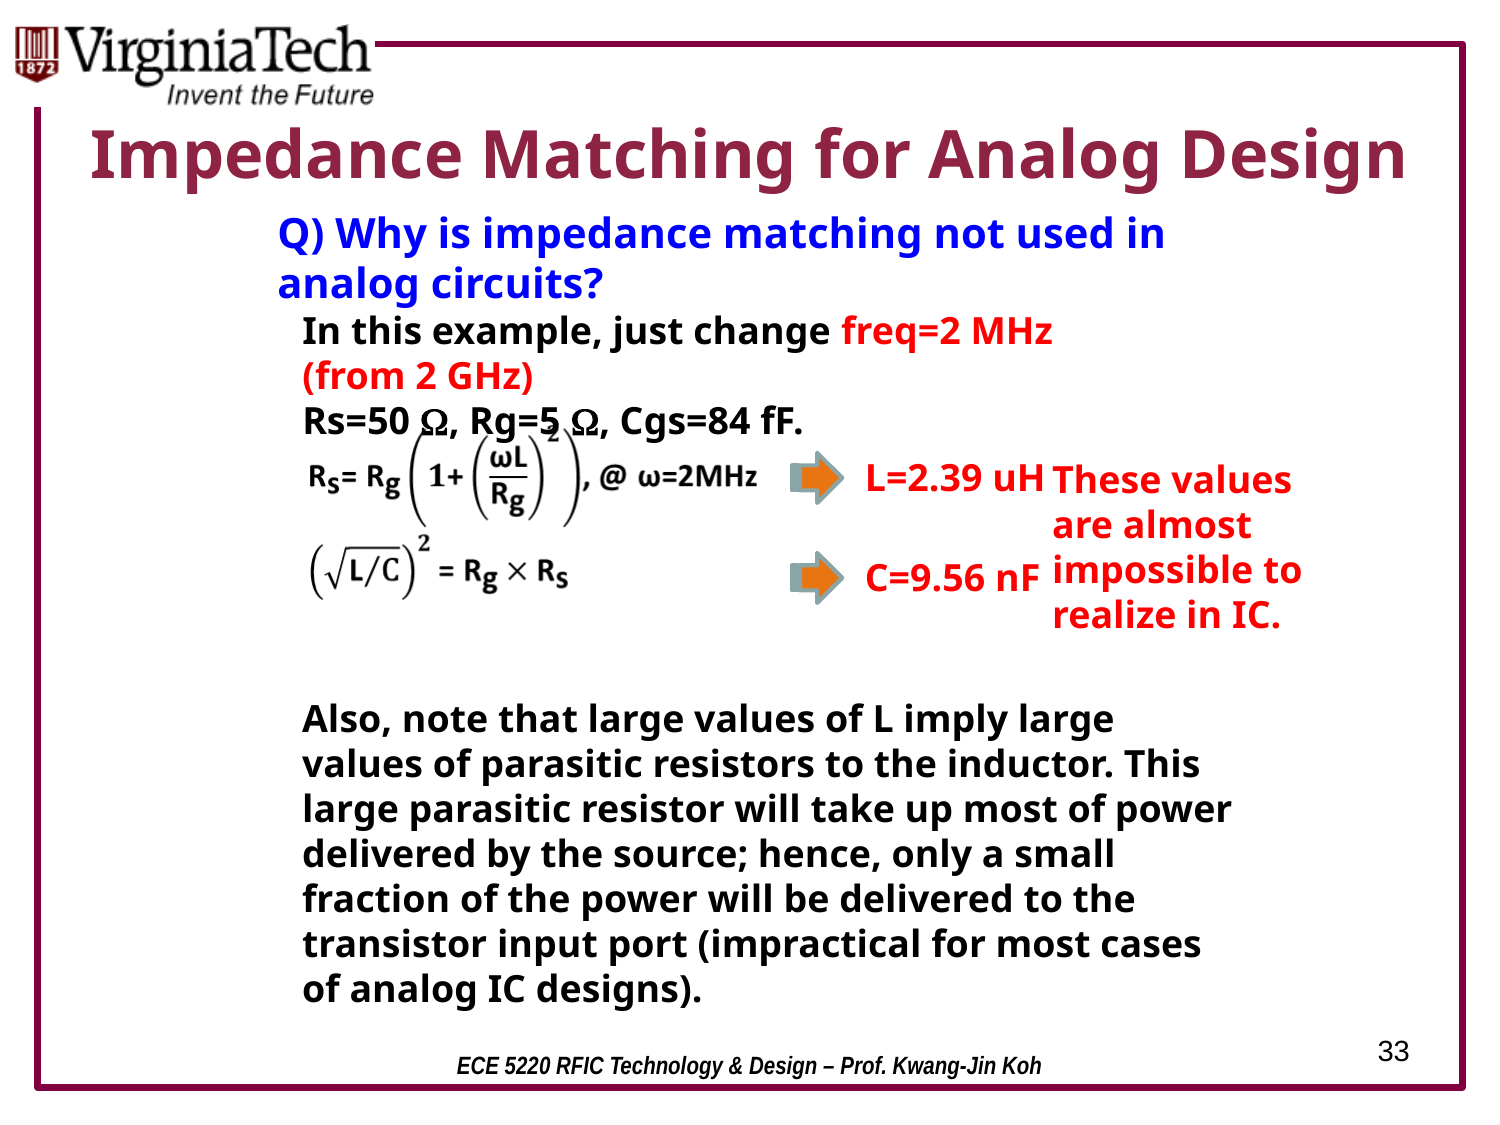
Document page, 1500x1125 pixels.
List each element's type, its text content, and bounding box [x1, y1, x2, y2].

text_box Q) Why is impedance matching not used in analog circuits? [262, 199, 1288, 315]
picture [15, 24, 375, 107]
text_box [790, 550, 845, 605]
text_box Also, note that large values of L imply large values of parasitic resistors to the inductor. This large parasitic resistor will take up most of power delivered by the source; hence, only a small fraction of the power will be delivered to the transistor input port (impractical for most cases of analog IC designs). [287, 687, 1250, 1018]
text_box These values are almost impossible to realize in IC. [1037, 448, 1338, 644]
text_box [790, 450, 845, 505]
text_box In this example, just change freq=2 MHz (from 2 GHz) Rs=50 W, Rg=5 W, Cgs=84 fF. [287, 299, 1075, 450]
text_box C=9.56 nF [849, 546, 1037, 607]
text_box L=2.39 uH [849, 450, 1037, 507]
text_box [293, 450, 875, 535]
slide_number 33 [1074, 1024, 1425, 1103]
title Impedance Matching for Analog Design [75, 104, 1425, 213]
text_box [293, 521, 694, 607]
